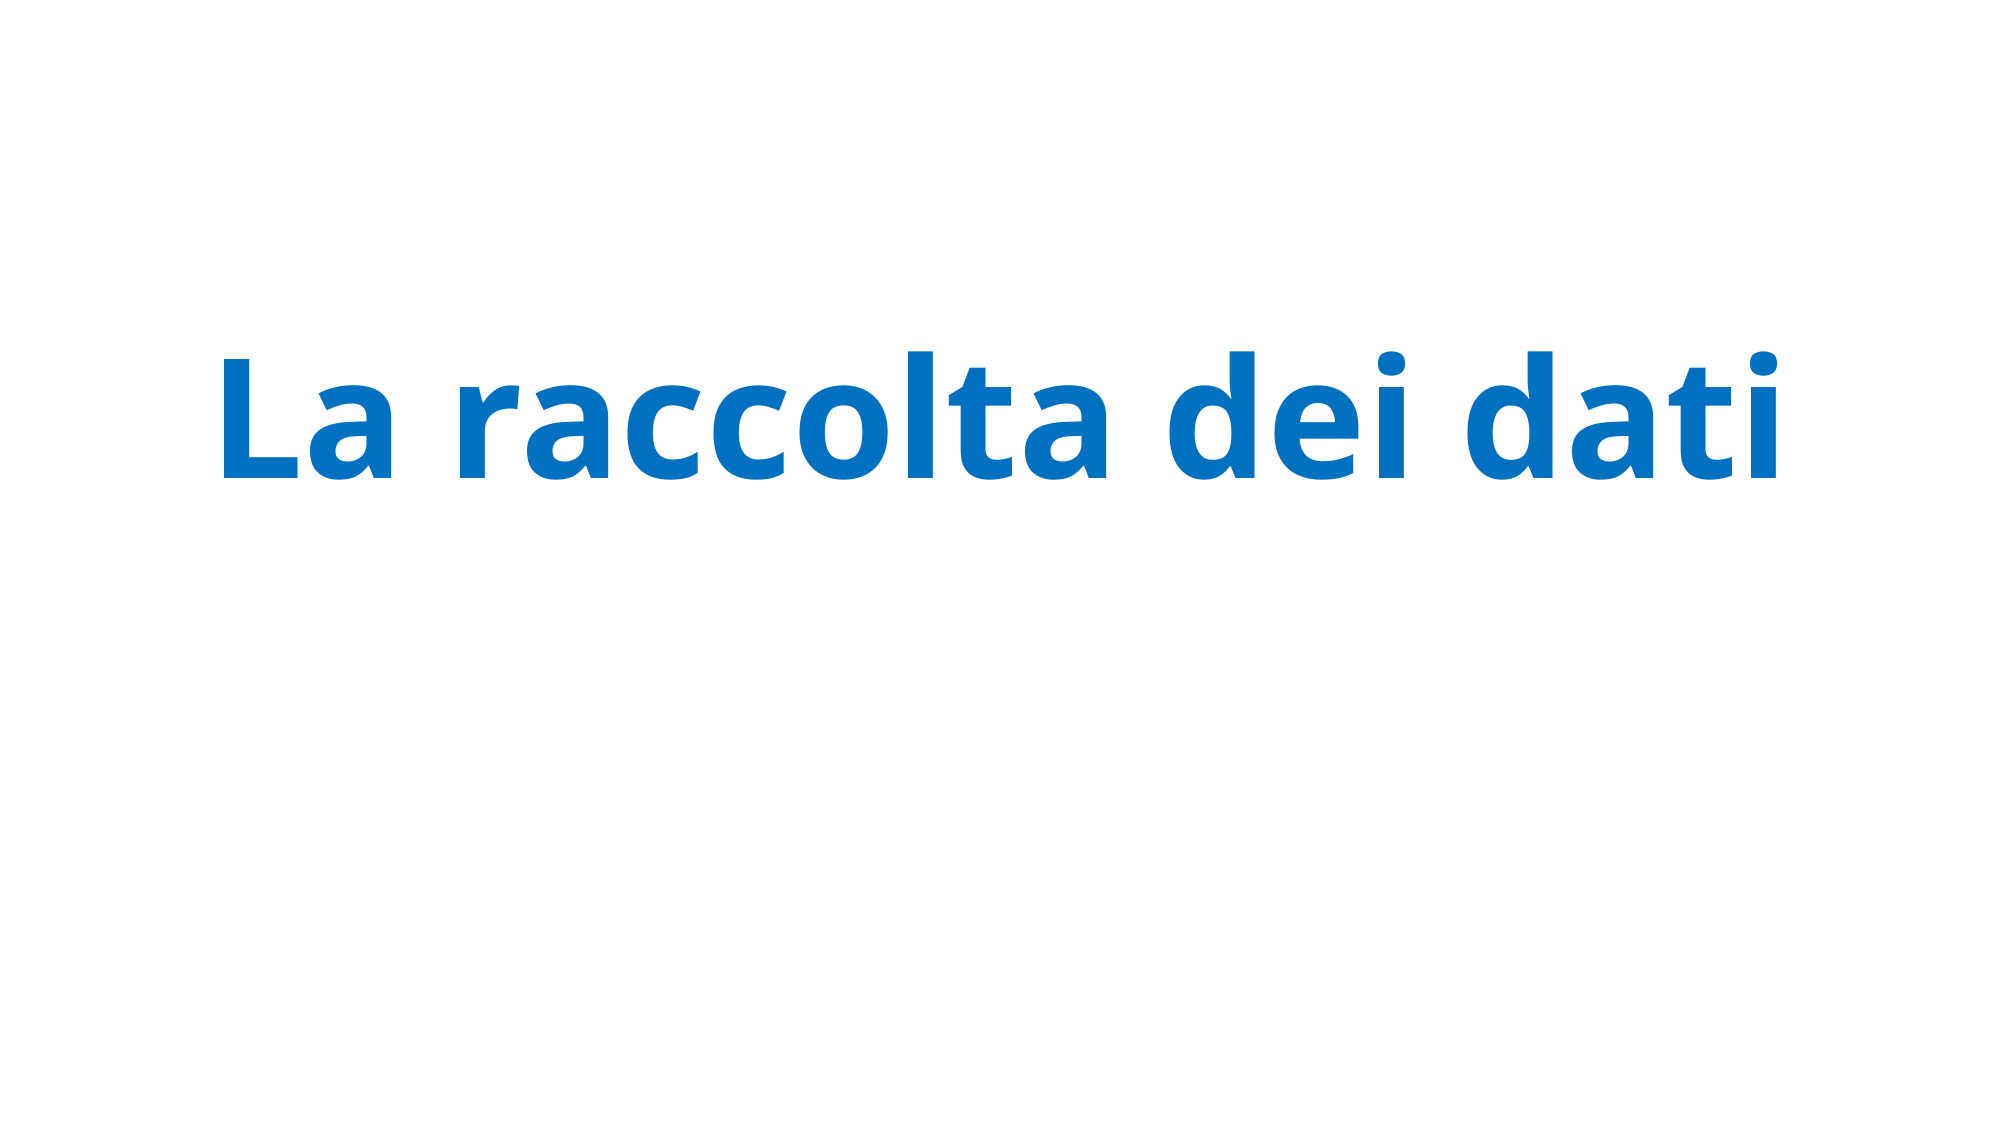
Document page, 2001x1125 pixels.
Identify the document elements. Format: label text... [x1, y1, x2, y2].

title La raccolta dei dati [137, 315, 1863, 533]
